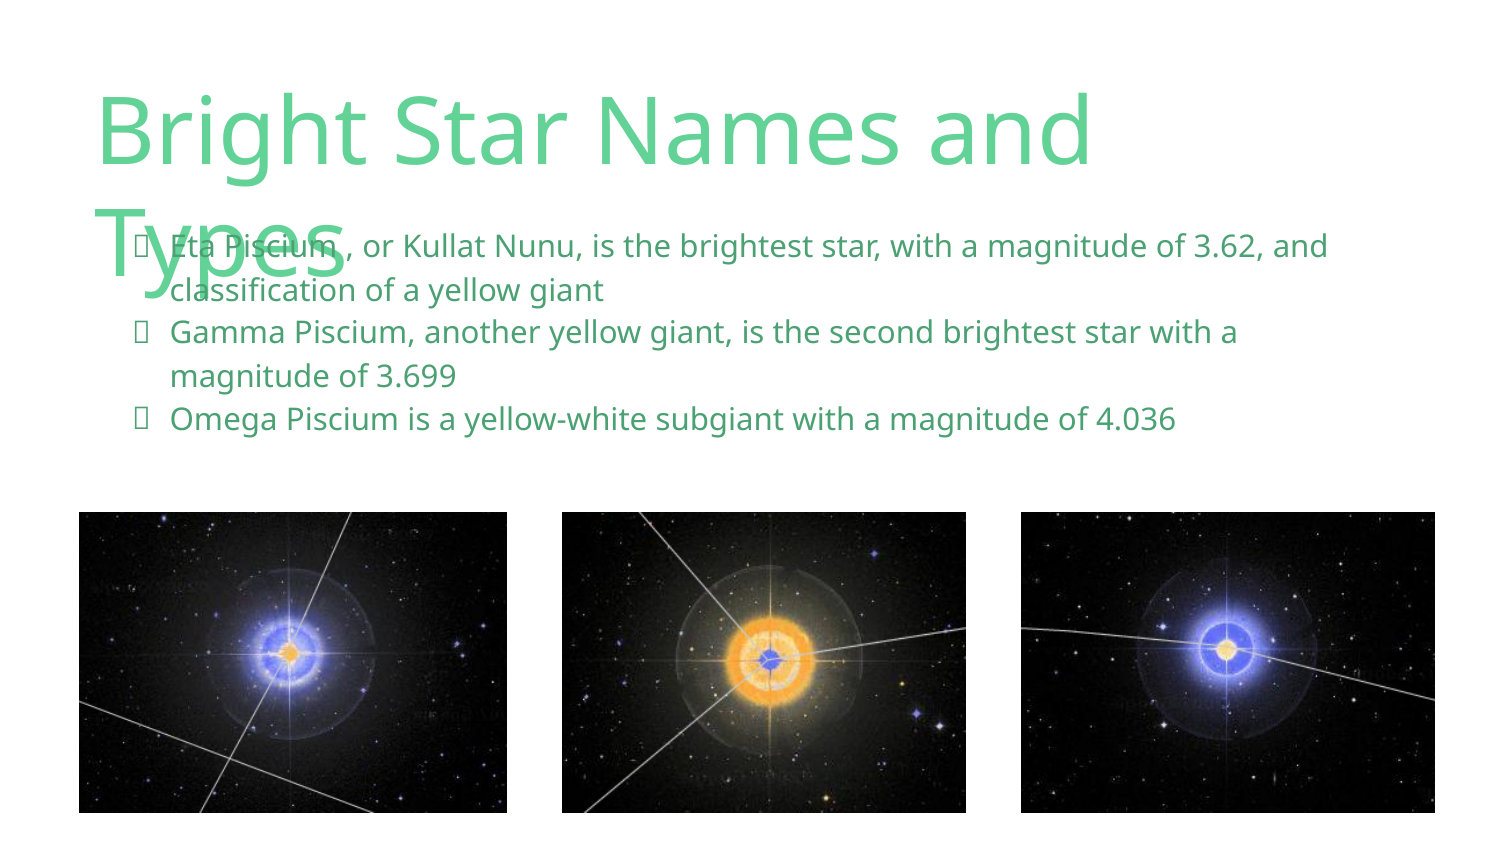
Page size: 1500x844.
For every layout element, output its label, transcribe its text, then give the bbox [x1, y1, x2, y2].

list Eta Piscium , or Kullat Nunu, is the brightest star, with a magnitude of 3.62, and classification of a yellow giant Gamma Piscium, another yellow giant, is the second brightest star with a magnitude of 3.699 Omega Piscium is a yellow-white subgiant with a magnitude of 4.036 [79, 206, 1421, 723]
title Bright Star Names and Types [79, 55, 1237, 206]
picture [1020, 512, 1436, 814]
picture [562, 512, 966, 814]
picture [79, 512, 508, 814]
